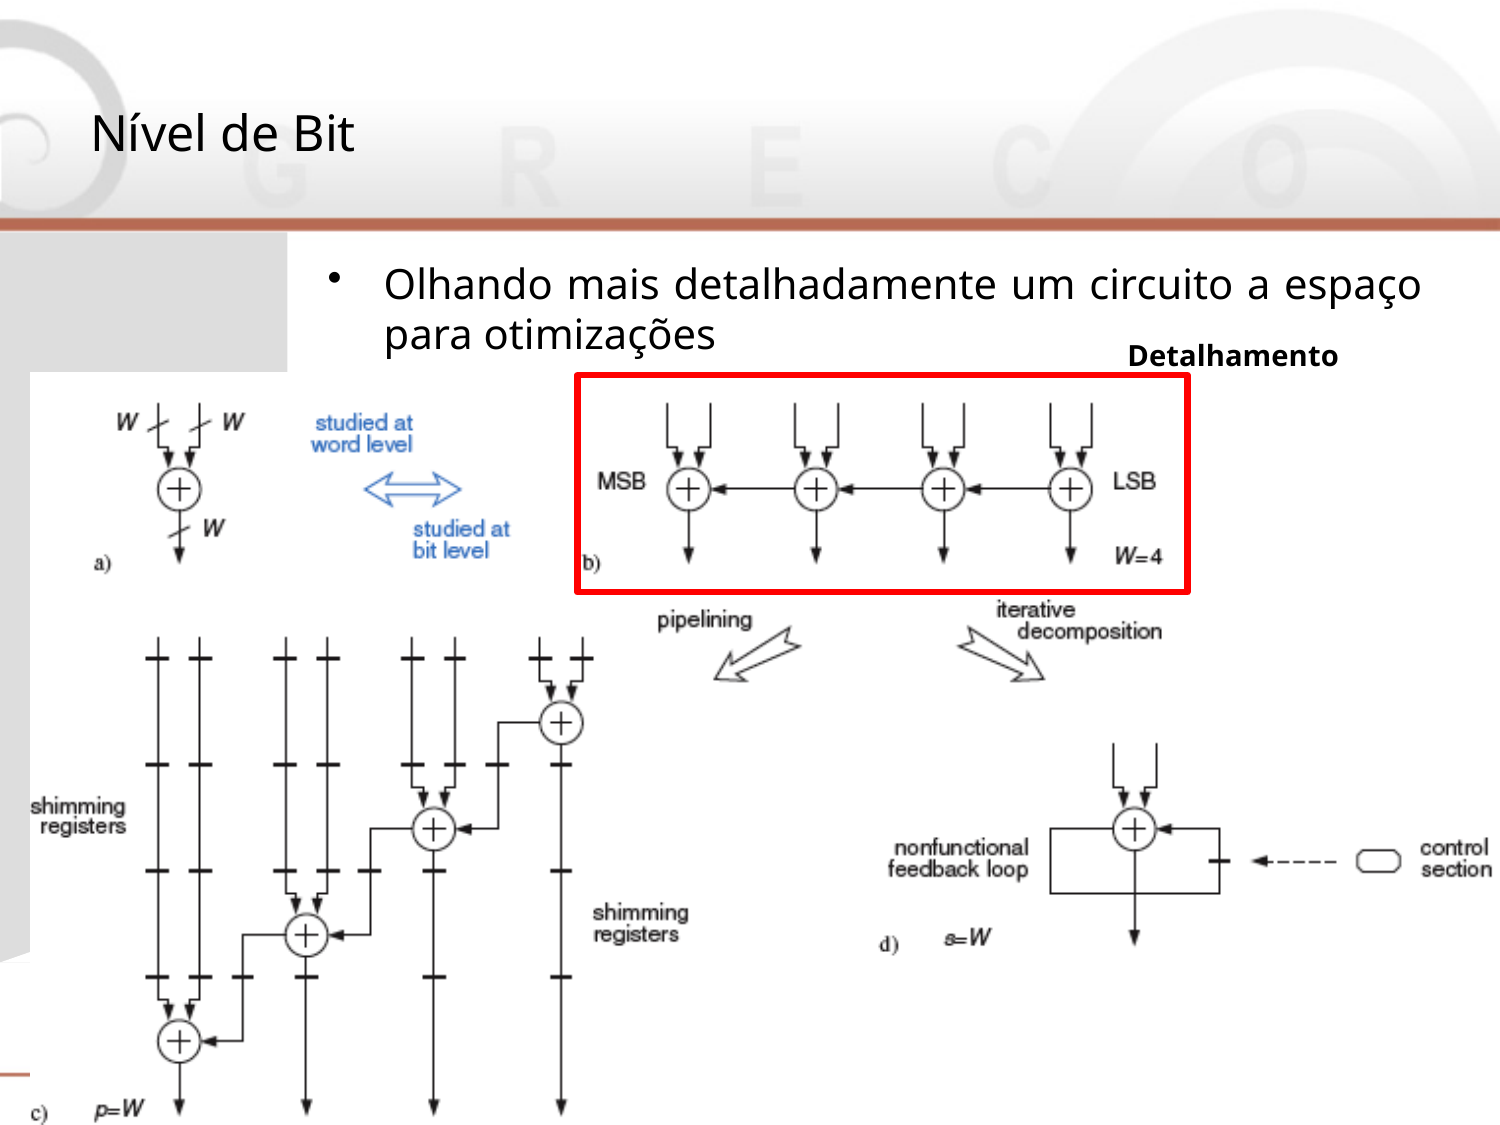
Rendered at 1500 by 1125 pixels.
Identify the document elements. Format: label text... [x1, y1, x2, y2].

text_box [577, 330, 1354, 593]
title Nível de Bit [74, 37, 1463, 226]
list Olhando mais detalhadamente um circuito a espaço para otimizações [312, 249, 1438, 370]
picture [0, 1, 1500, 1125]
